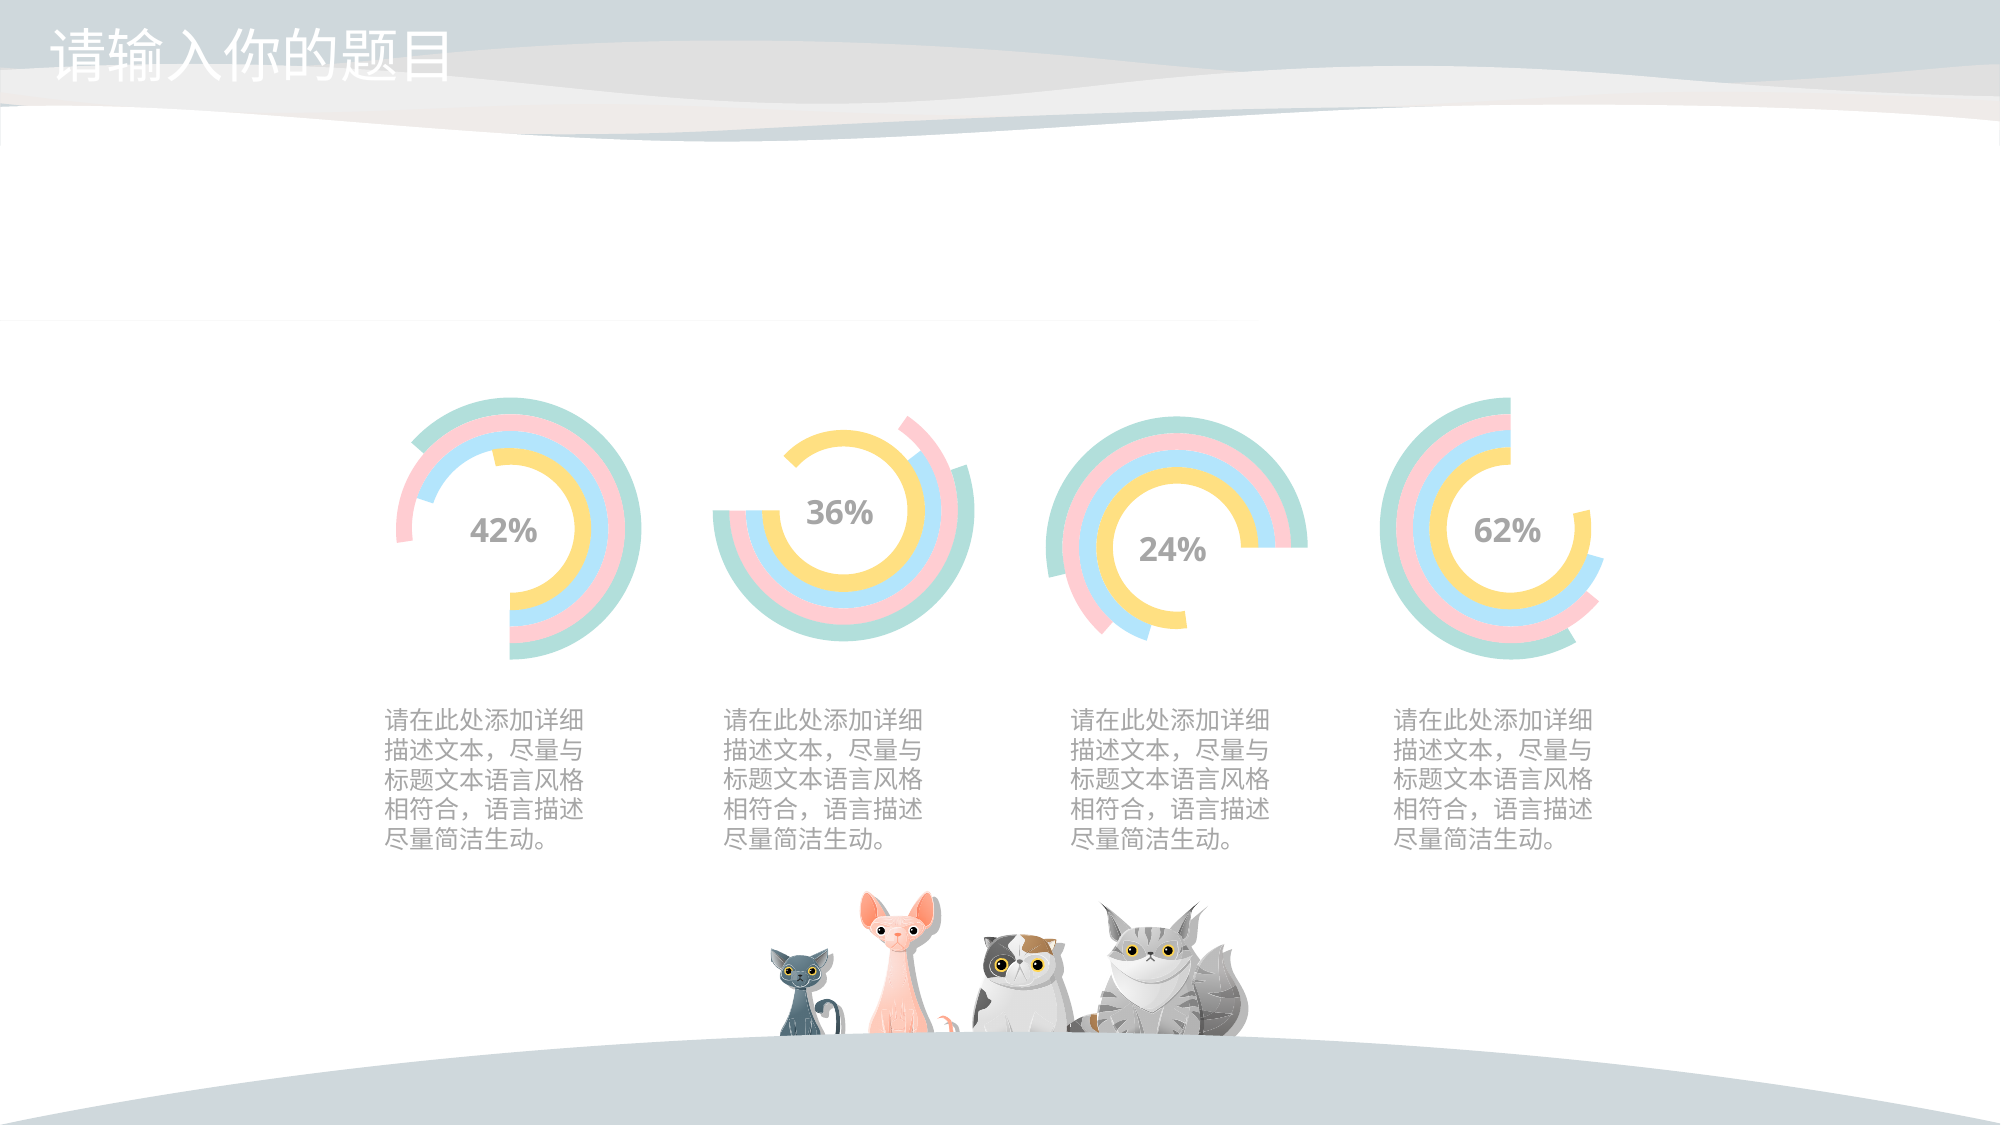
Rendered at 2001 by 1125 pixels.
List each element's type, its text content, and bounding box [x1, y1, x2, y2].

text_box 请在此处添加详细描述文本，尽量与标题文本语言风格相符合，语言描述尽量简洁生动。 [1055, 696, 1295, 862]
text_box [396, 397, 642, 660]
text_box 请在此处添加详细描述文本，尽量与标题文本语言风格相符合，语言描述尽量简洁生动。 [369, 696, 609, 862]
text_box 请在此处添加详细描述文本，尽量与标题文本语言风格相符合，语言描述尽量简洁生动。 [708, 696, 948, 862]
text_box 请在此处添加详细描述文本，尽量与标题文本语言风格相符合，语言描述尽量简洁生动。 [1379, 696, 1618, 862]
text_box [1379, 397, 1604, 660]
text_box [1045, 416, 1308, 641]
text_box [712, 415, 975, 642]
